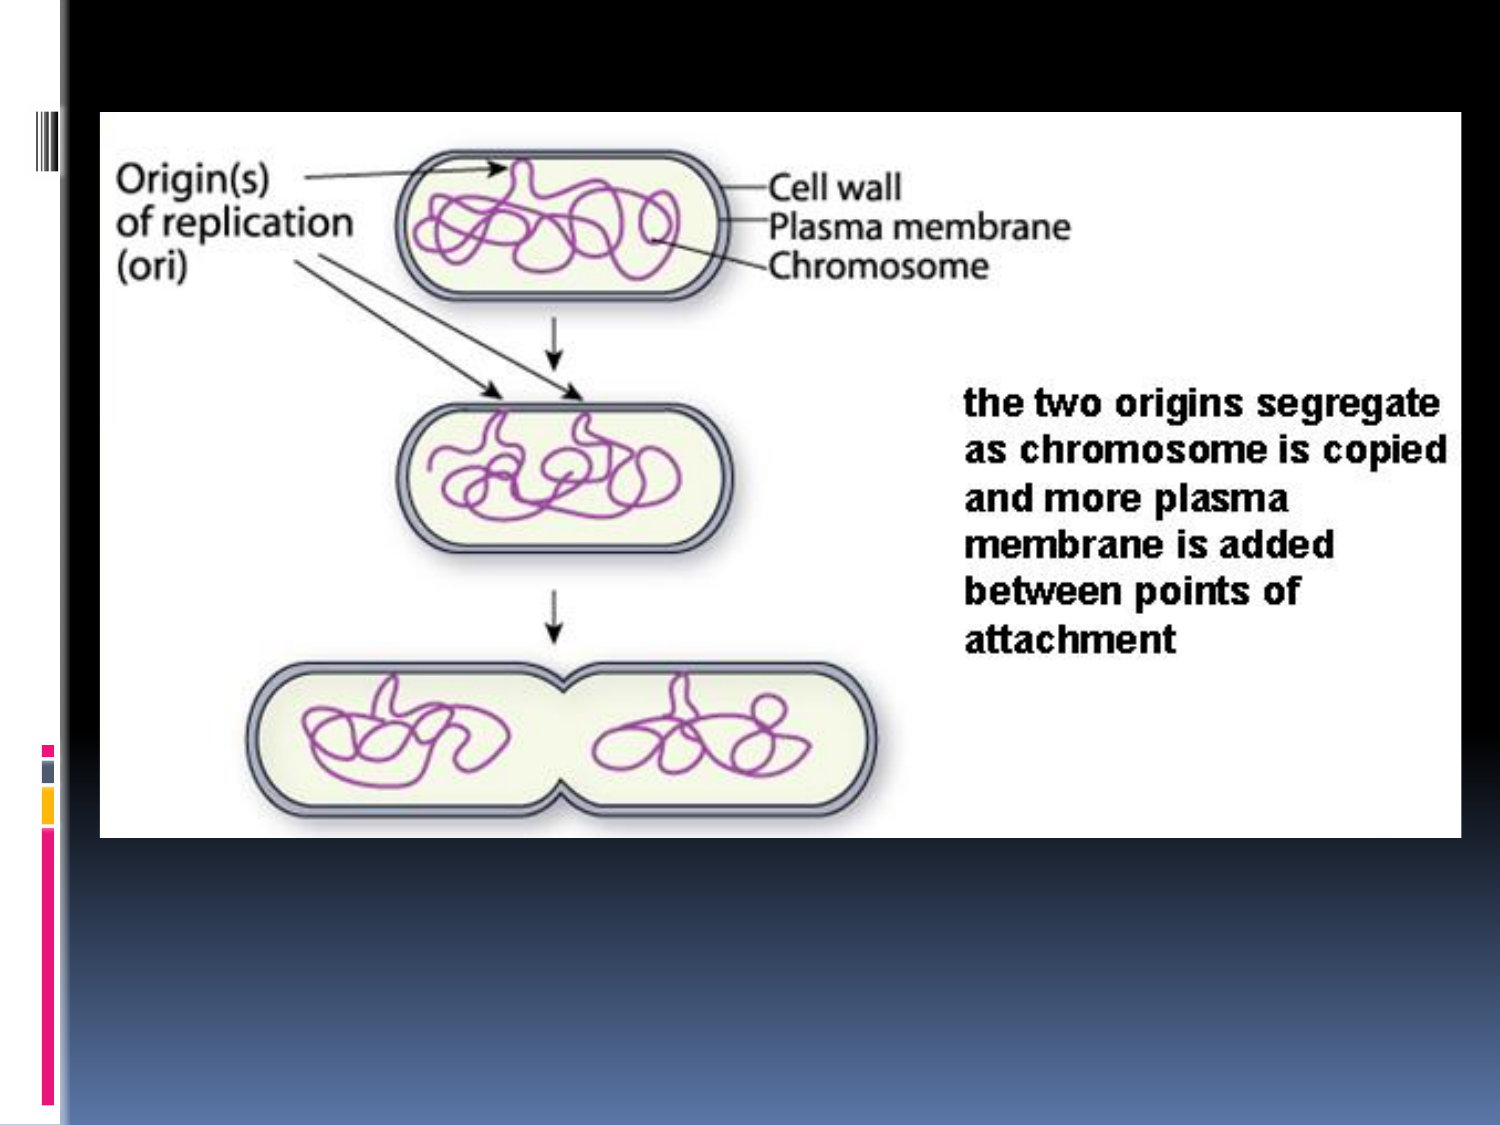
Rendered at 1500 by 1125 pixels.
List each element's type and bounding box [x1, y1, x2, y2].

picture [99, 112, 1462, 838]
